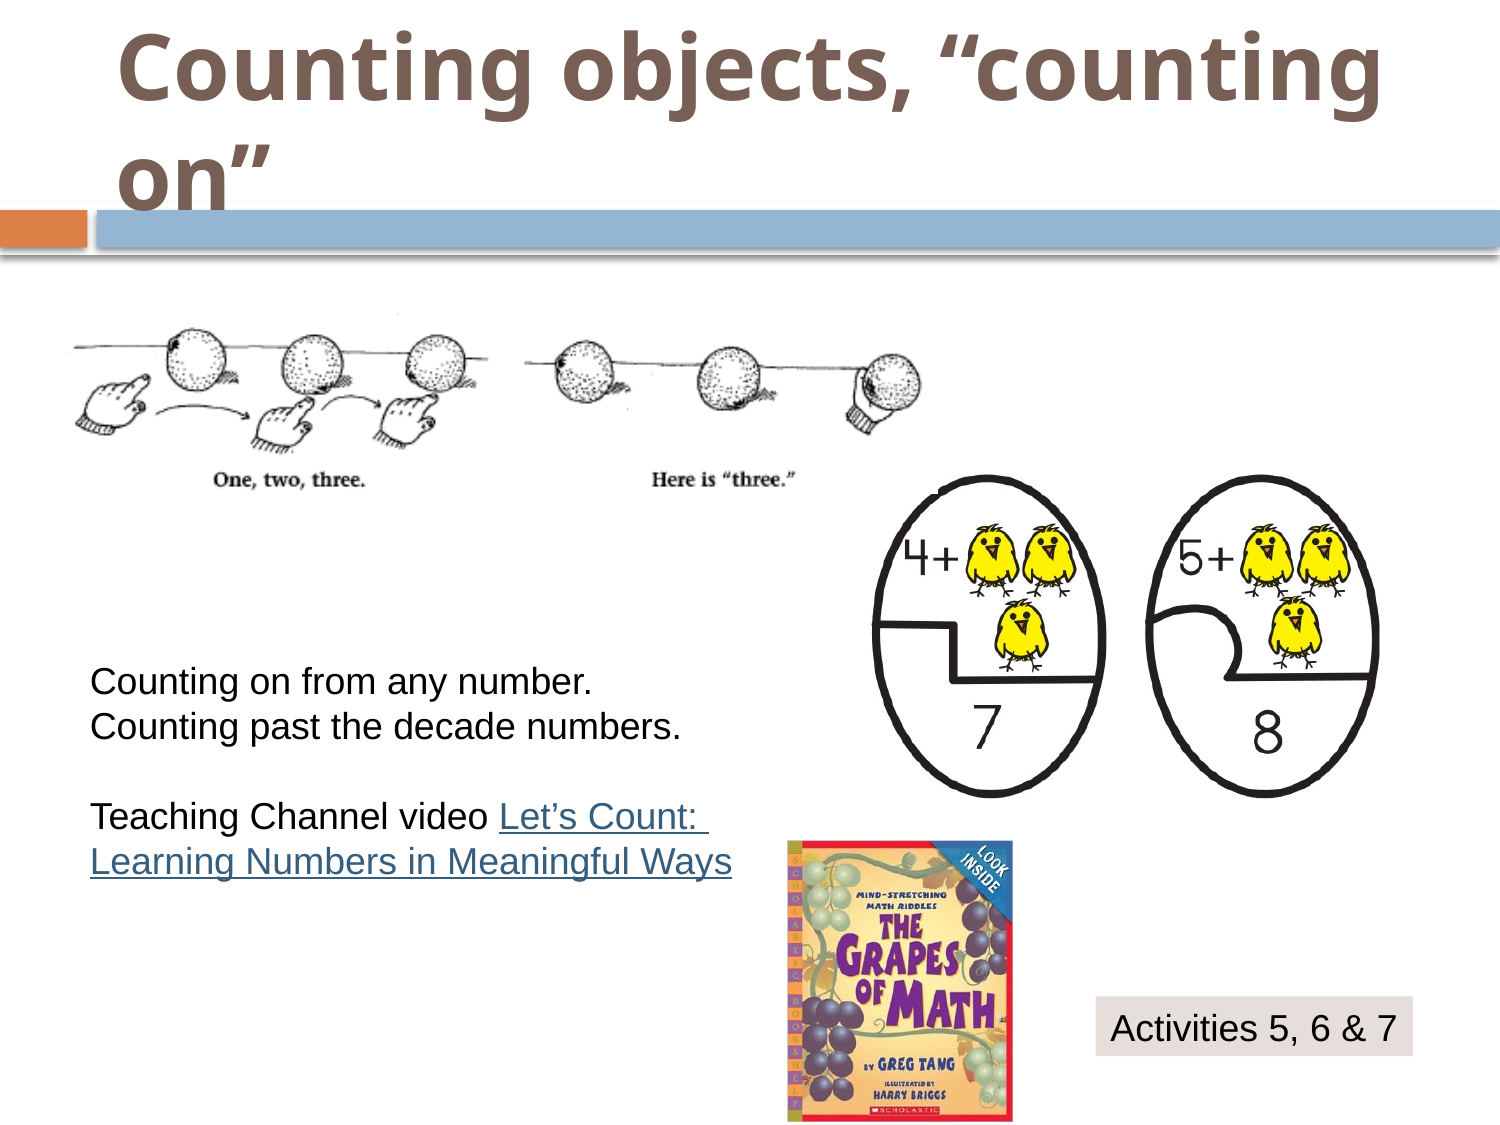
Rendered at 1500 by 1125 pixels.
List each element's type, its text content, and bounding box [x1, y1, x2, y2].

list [60, 312, 938, 494]
text_box Counting on from any number. Counting past the decade numbers. Teaching Channel video Let’s Count: Learning Numbers in Meaningful Ways [75, 649, 938, 890]
text_box Activities 5, 6 & 7 [1095, 996, 1413, 1057]
picture [837, 439, 1413, 800]
picture [787, 840, 1013, 1122]
title Counting objects, “counting on” [100, 37, 1438, 200]
